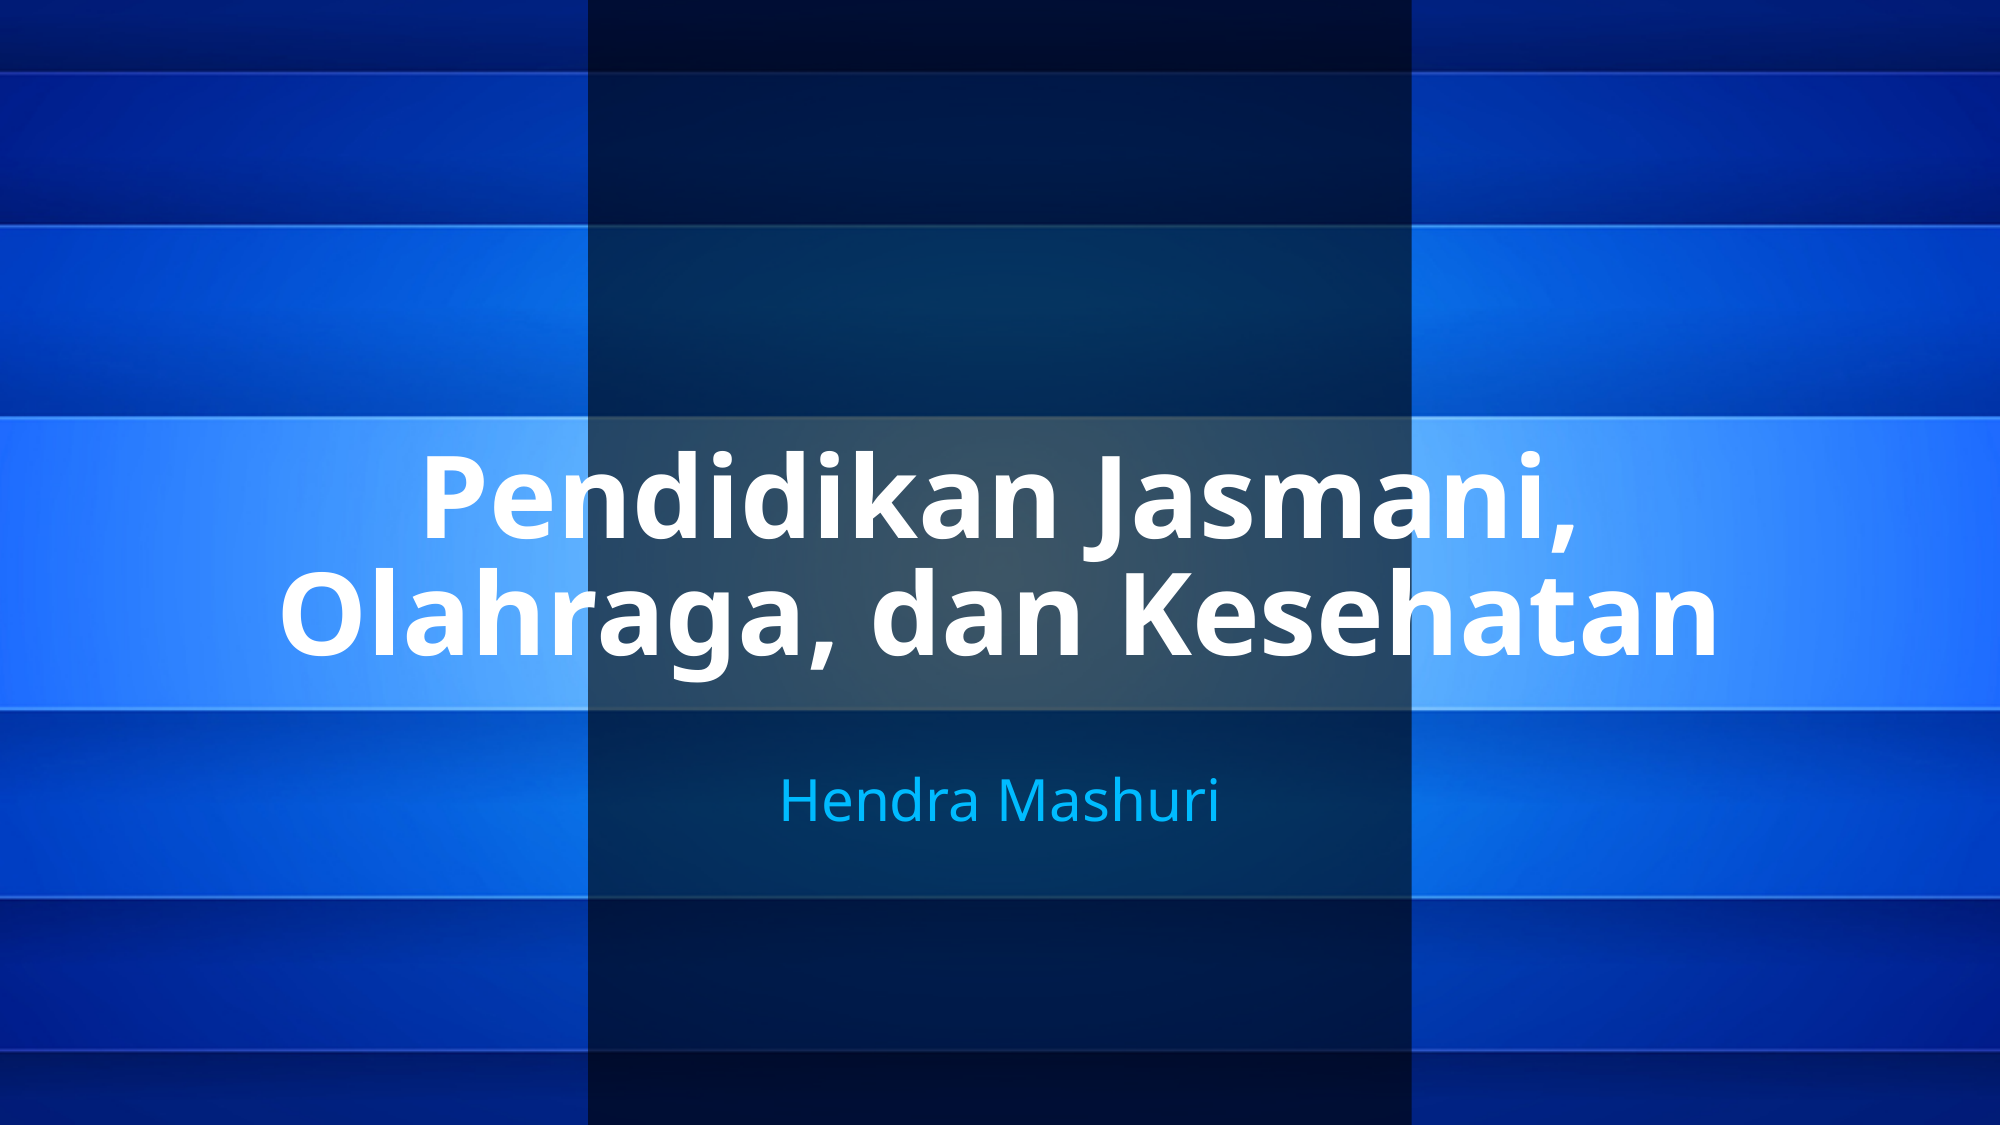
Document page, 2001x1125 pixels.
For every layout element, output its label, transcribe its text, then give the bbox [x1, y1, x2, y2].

title Pendidikan Jasmani, Olahraga, dan Kesehatan [220, 418, 1780, 687]
subtitle Hendra Mashuri [587, 763, 1413, 899]
picture [0, 0, 2000, 1125]
